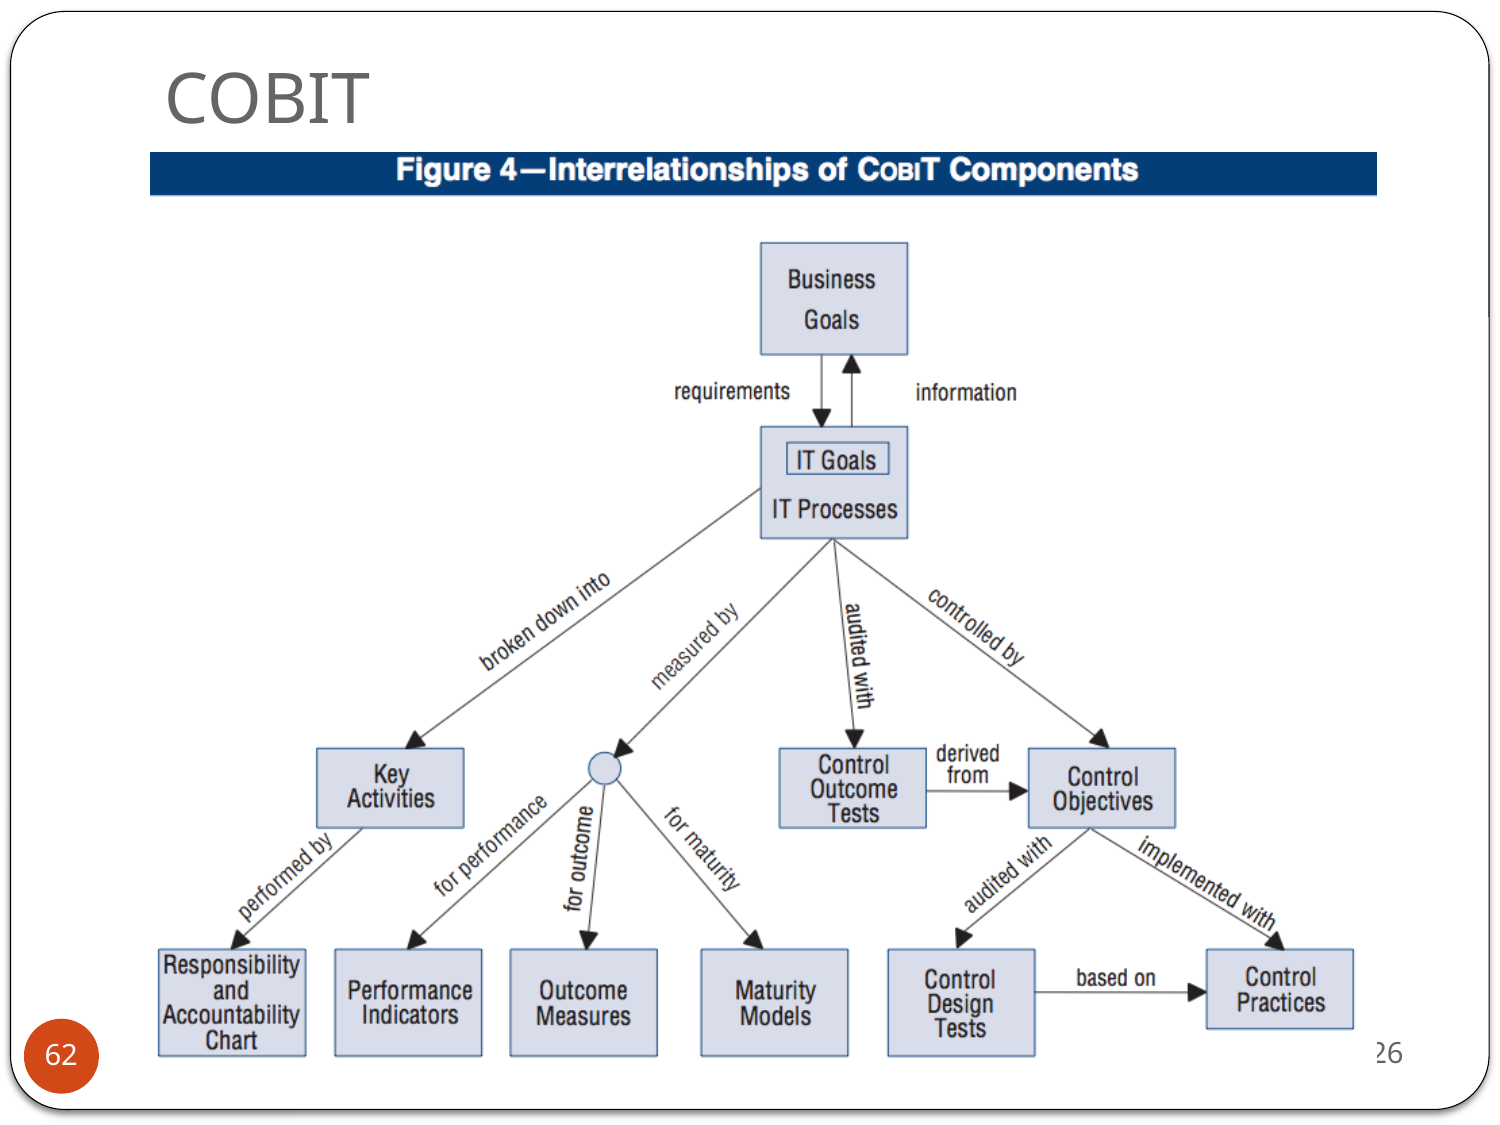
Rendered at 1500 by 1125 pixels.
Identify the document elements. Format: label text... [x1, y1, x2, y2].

slide_number 62 [23, 1018, 99, 1094]
picture [149, 151, 1377, 1082]
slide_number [1012, 1015, 1419, 1094]
title COBIT [150, 45, 1425, 153]
